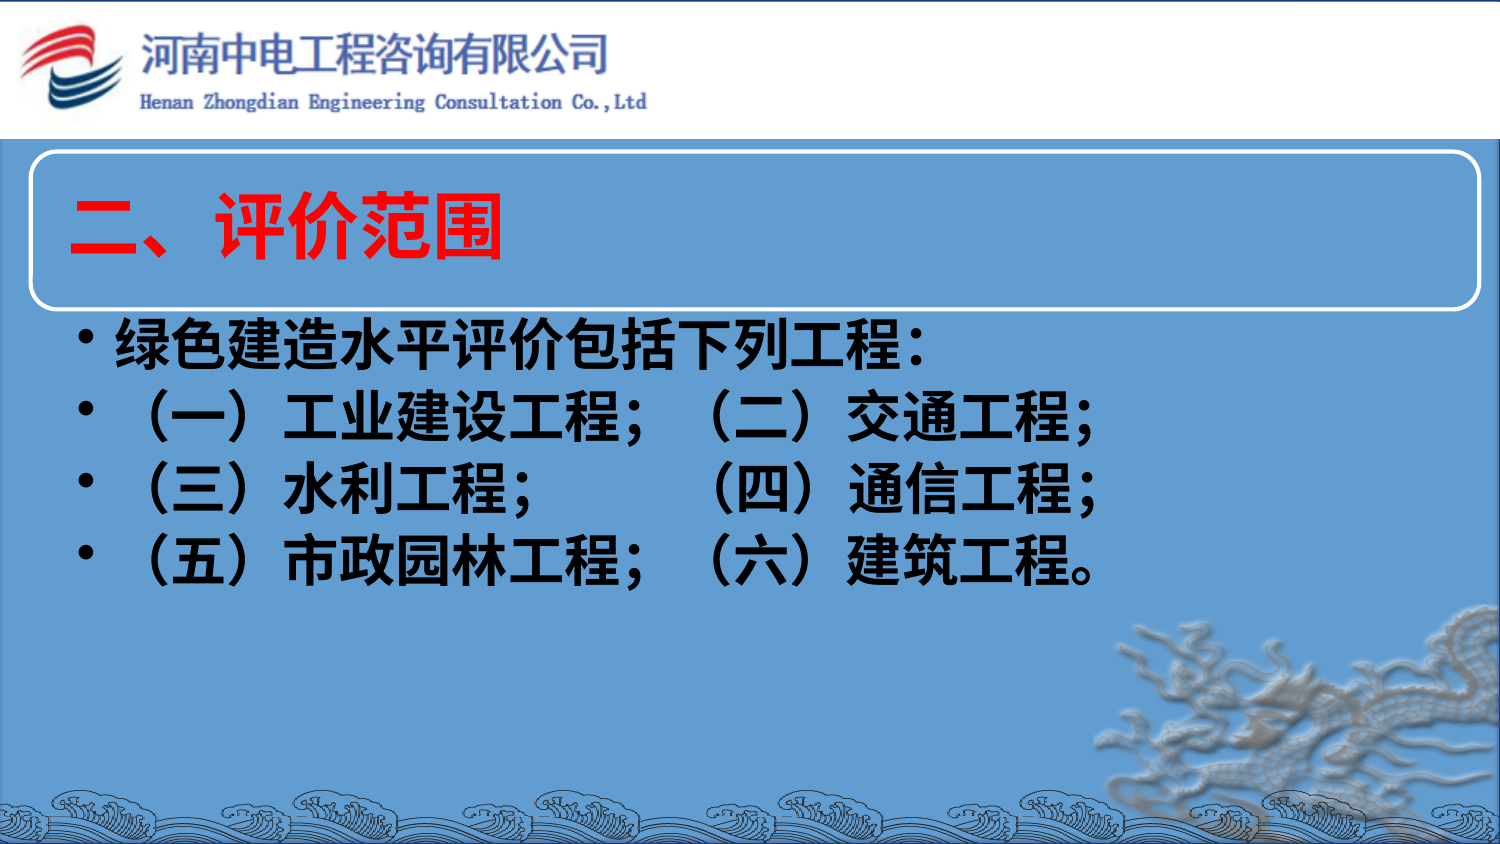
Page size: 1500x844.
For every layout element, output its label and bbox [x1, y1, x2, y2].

picture [0, 2, 1500, 140]
text_box [30, 144, 1480, 679]
